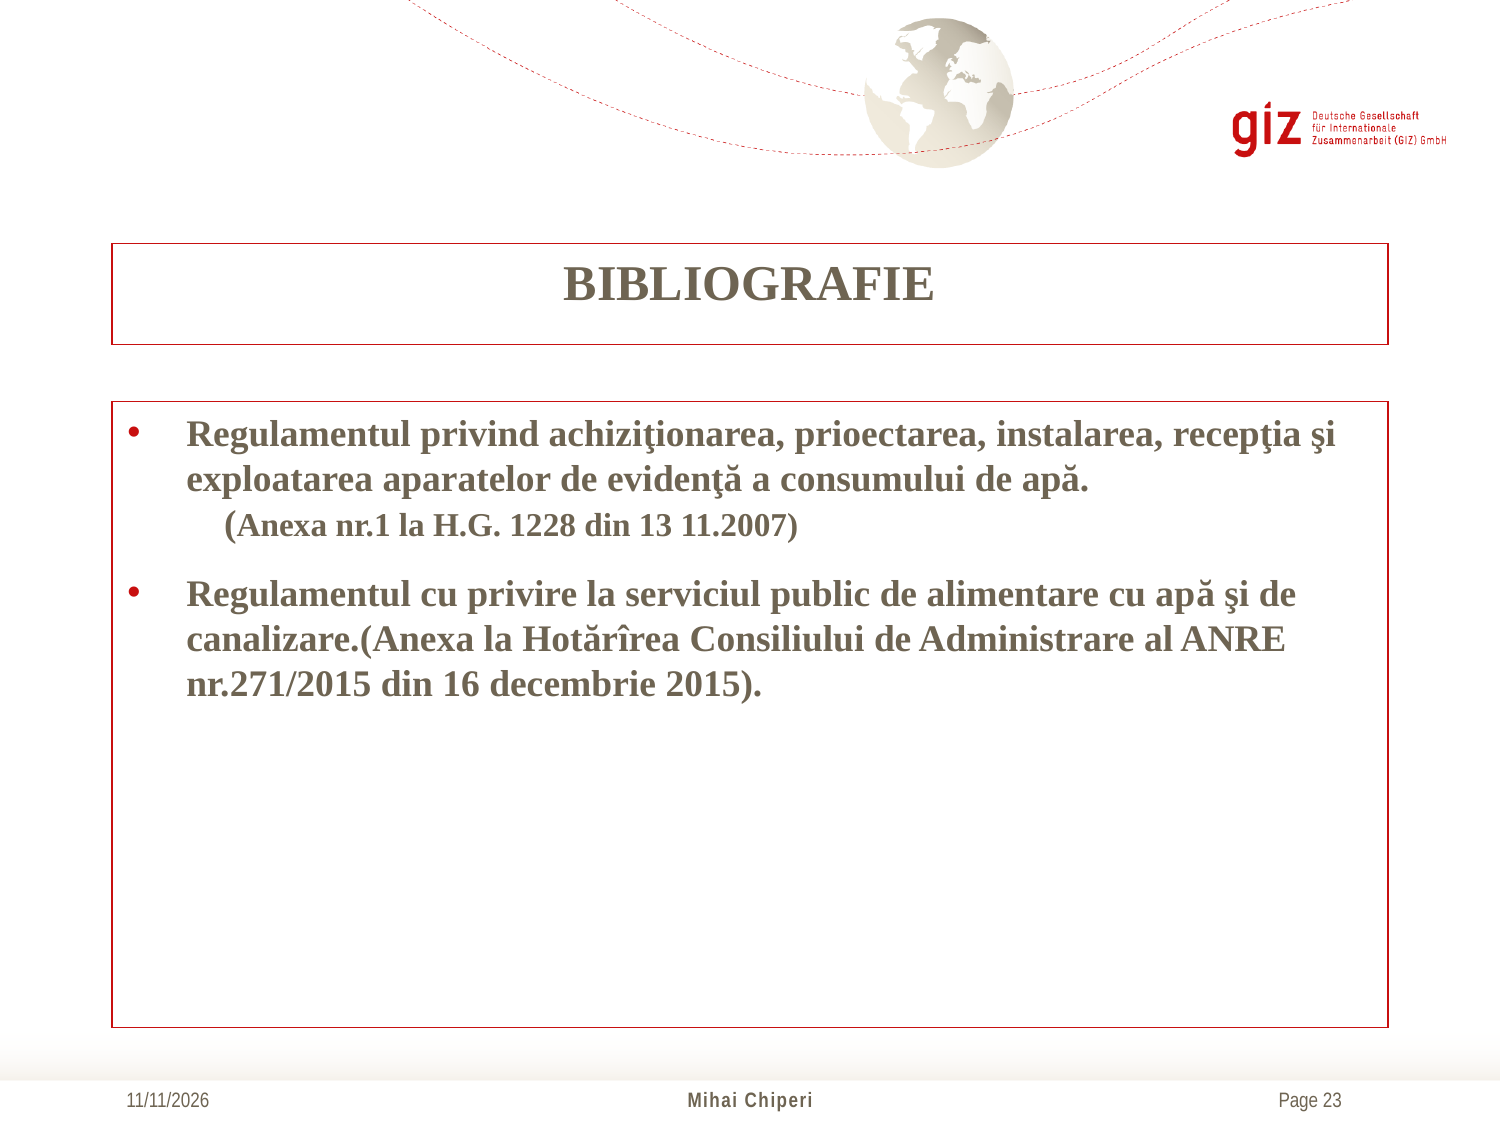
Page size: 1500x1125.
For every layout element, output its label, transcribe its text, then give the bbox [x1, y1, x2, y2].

title BIBLIOGRAFIE [111, 243, 1389, 345]
footer Mihai Chiperi [469, 1079, 1031, 1121]
list Regulamentul privind achiziţionarea, prioectarea, instalarea, recepţia şi exploatarea aparatelor de evidenţă a consumului de apă. (Anexa nr.1 la H.G. 1228 din 13 11.2007) Regulamentul cu privire la serviciul public de alimentare cu apă şi de canalizare.(Anexa la Hotărîrea Consiliului de Administrare al ANRE nr.271/2015 din 16 decembrie 2015). [111, 401, 1389, 1028]
picture [0, 959, 1500, 1081]
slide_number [111, 1079, 325, 1121]
picture [0, 0, 1500, 184]
